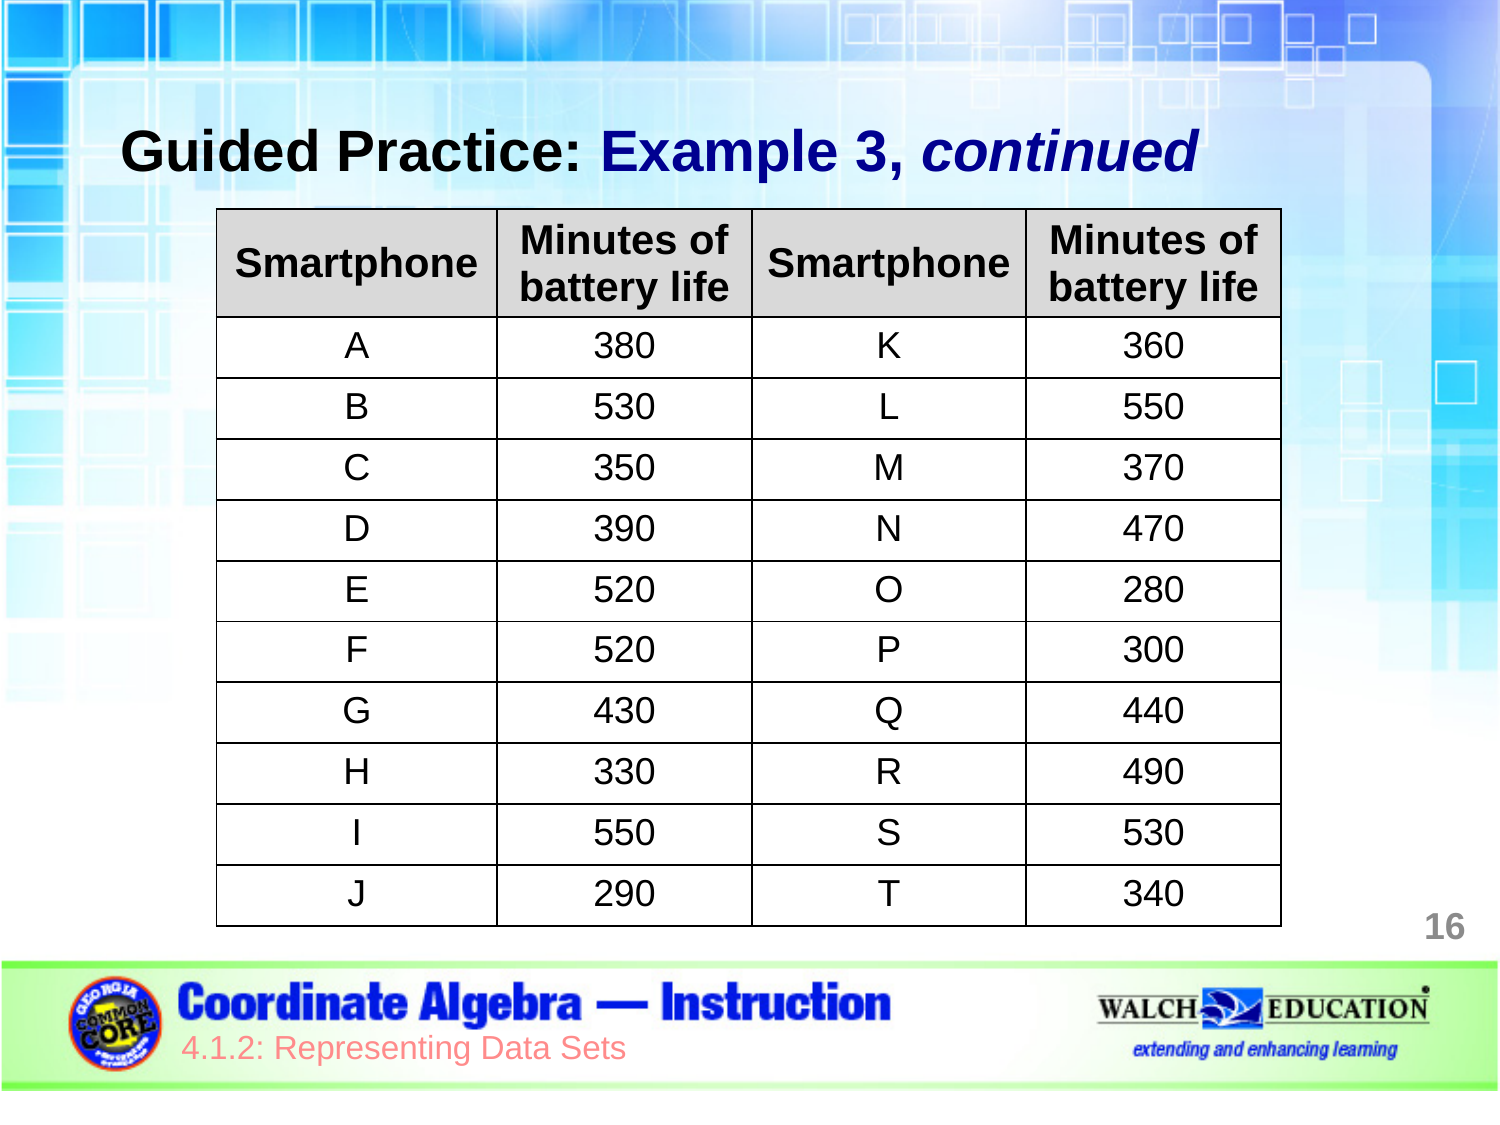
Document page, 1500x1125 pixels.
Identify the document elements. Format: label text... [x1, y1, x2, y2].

table_cell F [217, 622, 496, 681]
table_cell D [217, 501, 496, 560]
table_cell M [753, 440, 1025, 499]
table_cell 470 [1027, 501, 1280, 560]
table_cell G [217, 683, 496, 742]
table_header Smartphone [217, 210, 496, 316]
table_cell 340 [1027, 866, 1280, 925]
table_cell Q [753, 683, 1025, 742]
slide_number 16 [1361, 901, 1481, 949]
table_header Minutes of battery life [1027, 210, 1280, 316]
table_cell H [217, 744, 496, 803]
table_cell 490 [1027, 744, 1280, 803]
table_cell 330 [498, 744, 751, 803]
table_cell L [753, 379, 1025, 438]
table_cell 360 [1027, 318, 1280, 377]
table_cell 530 [498, 379, 751, 438]
table_header Minutes of battery life [498, 210, 751, 316]
table_cell N [753, 501, 1025, 560]
table_cell 280 [1027, 562, 1280, 621]
table_cell P [753, 622, 1025, 681]
table_cell 350 [498, 440, 751, 499]
table_cell R [753, 744, 1025, 803]
table_cell 300 [1027, 622, 1280, 681]
table_cell 520 [498, 562, 751, 621]
table_cell J [217, 866, 496, 925]
table_cell 430 [498, 683, 751, 742]
table_cell 370 [1027, 440, 1280, 499]
table_cell 550 [498, 805, 751, 864]
table_cell I [217, 805, 496, 864]
table_cell S [753, 805, 1025, 864]
table_cell 380 [498, 318, 751, 377]
table_cell 390 [498, 501, 751, 560]
table_cell T [753, 866, 1025, 925]
subtitle Guided Practice: Example 3, continued [105, 105, 1394, 925]
table_cell 520 [498, 622, 751, 681]
table_cell E [217, 562, 496, 621]
picture [1, 0, 1500, 1091]
table_cell C [217, 440, 496, 499]
table_cell B [217, 379, 496, 438]
table_cell K [753, 318, 1025, 377]
table_cell 550 [1027, 379, 1280, 438]
table_cell A [217, 318, 496, 377]
table_cell 290 [498, 866, 751, 925]
table_cell 440 [1027, 683, 1280, 742]
table_cell 530 [1027, 805, 1280, 864]
footer 4.1.2: Representing Data Sets [166, 1024, 1080, 1069]
table_cell O [753, 562, 1025, 621]
table_header Smartphone [753, 210, 1025, 316]
